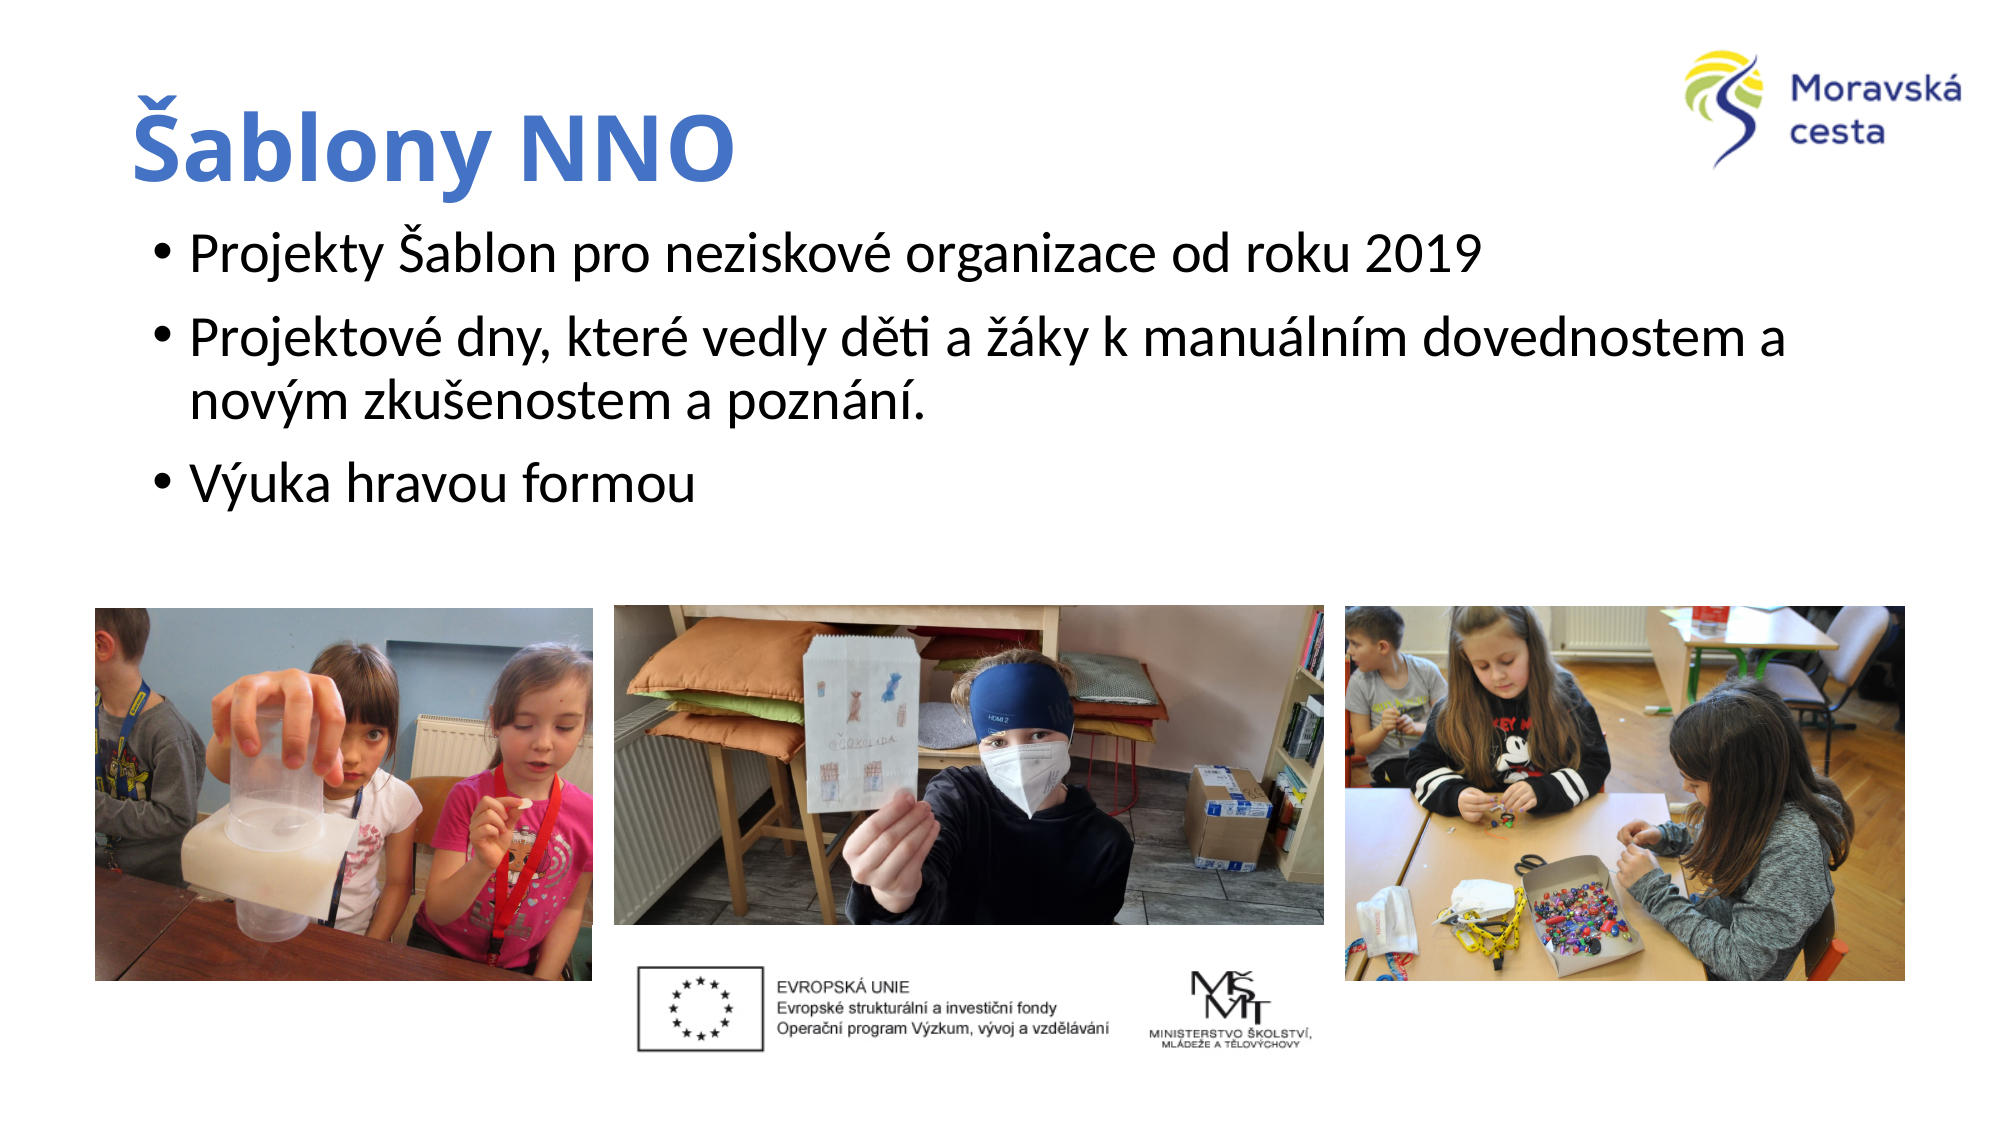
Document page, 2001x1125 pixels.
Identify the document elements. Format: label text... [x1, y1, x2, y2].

picture [95, 605, 1905, 1094]
picture [1652, 12, 1980, 193]
list Projekty Šablon pro neziskové organizace od roku 2019 Projektové dny, které vedly děti a žáky k manuálním dovednostem a novým zkušenostem a poznání. Výuka hravou formou [137, 214, 1863, 556]
title Šablony NNO [116, 82, 1693, 221]
